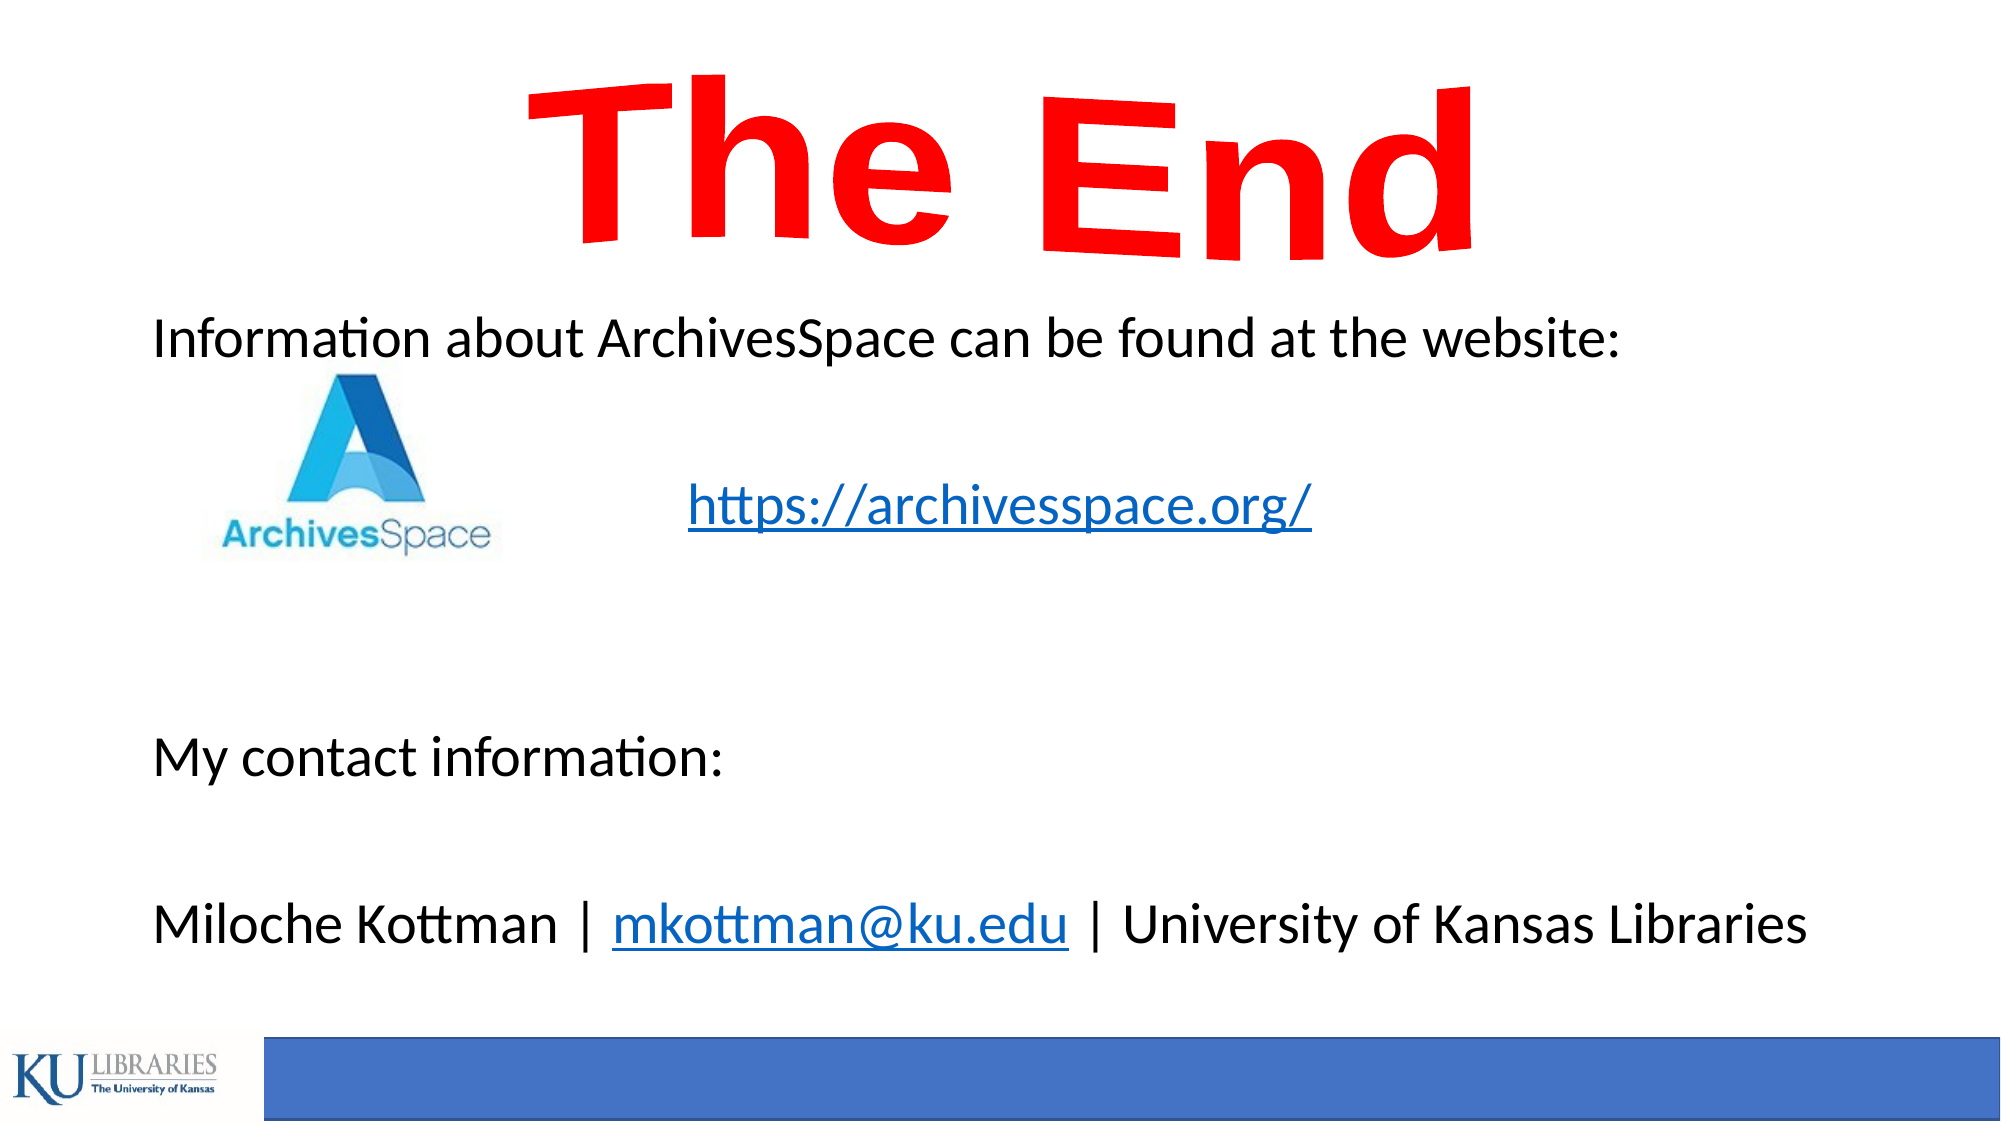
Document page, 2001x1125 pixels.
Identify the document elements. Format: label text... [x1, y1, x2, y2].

list Information about ArchivesSpace can be found at the website: https://archivesspace.org/ My contact information: Miloche Kottman | mkottman@ku.edu | University of Kansas Libraries [137, 299, 1863, 1014]
picture [201, 360, 510, 569]
picture [0, 1029, 264, 1125]
